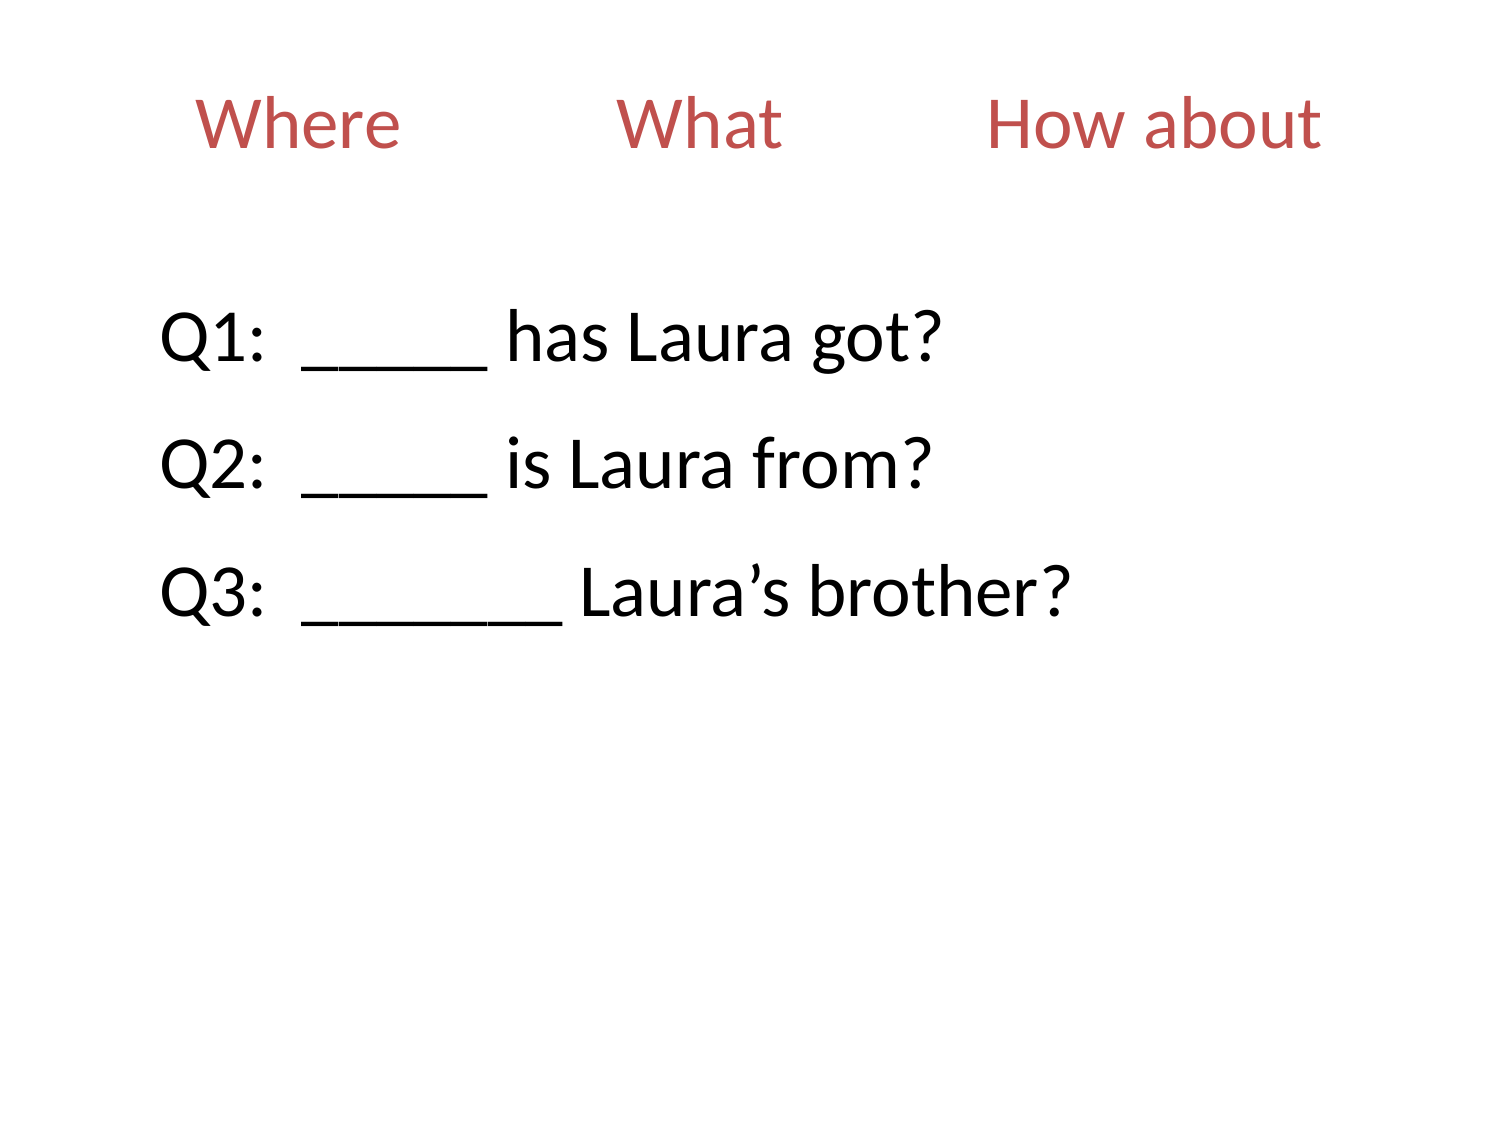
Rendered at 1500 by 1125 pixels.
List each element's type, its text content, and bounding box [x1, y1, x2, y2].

text_box Q1: _____ has Laura got? Q2: _____ is Laura from? Q3: _______ Laura’s brother? [76, 278, 1500, 639]
text_box How about [950, 66, 1376, 172]
text_box What [549, 66, 869, 172]
text_box Where [147, 66, 467, 172]
